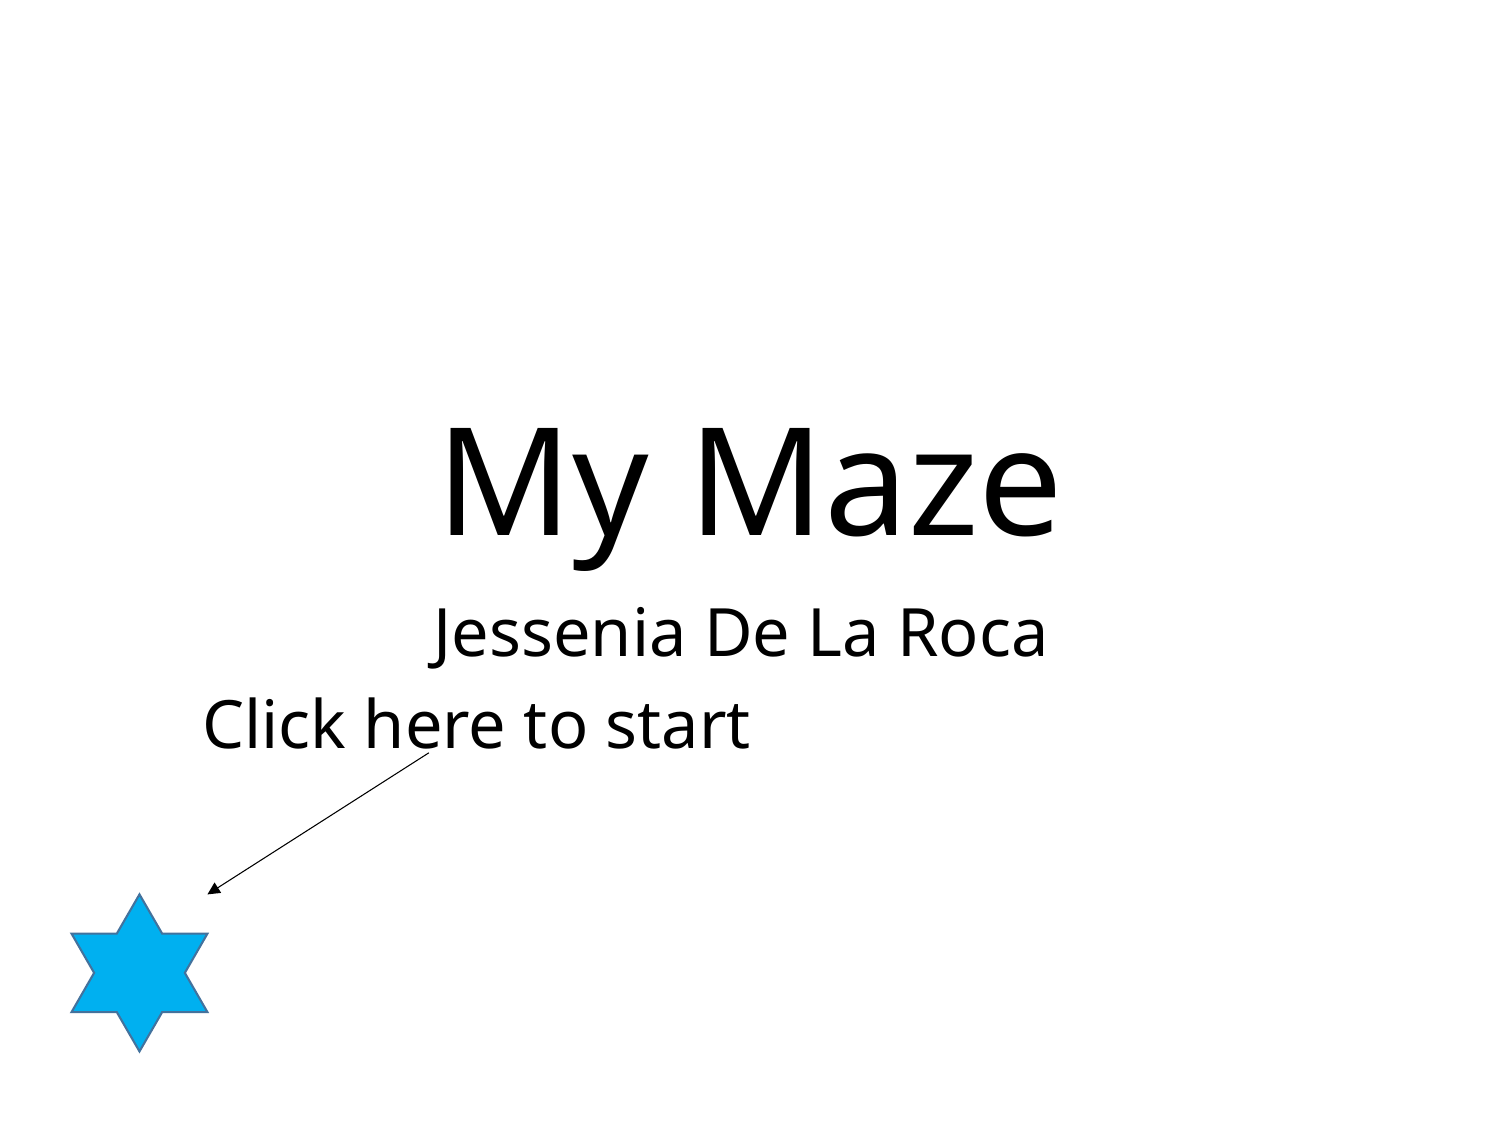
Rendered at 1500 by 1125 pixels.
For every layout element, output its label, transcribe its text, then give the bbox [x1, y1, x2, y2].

title My Maze [112, 184, 1388, 576]
subtitle Jessenia De La Roca Click here to start [187, 590, 1313, 863]
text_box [207, 752, 429, 895]
text_box [69, 892, 210, 1054]
